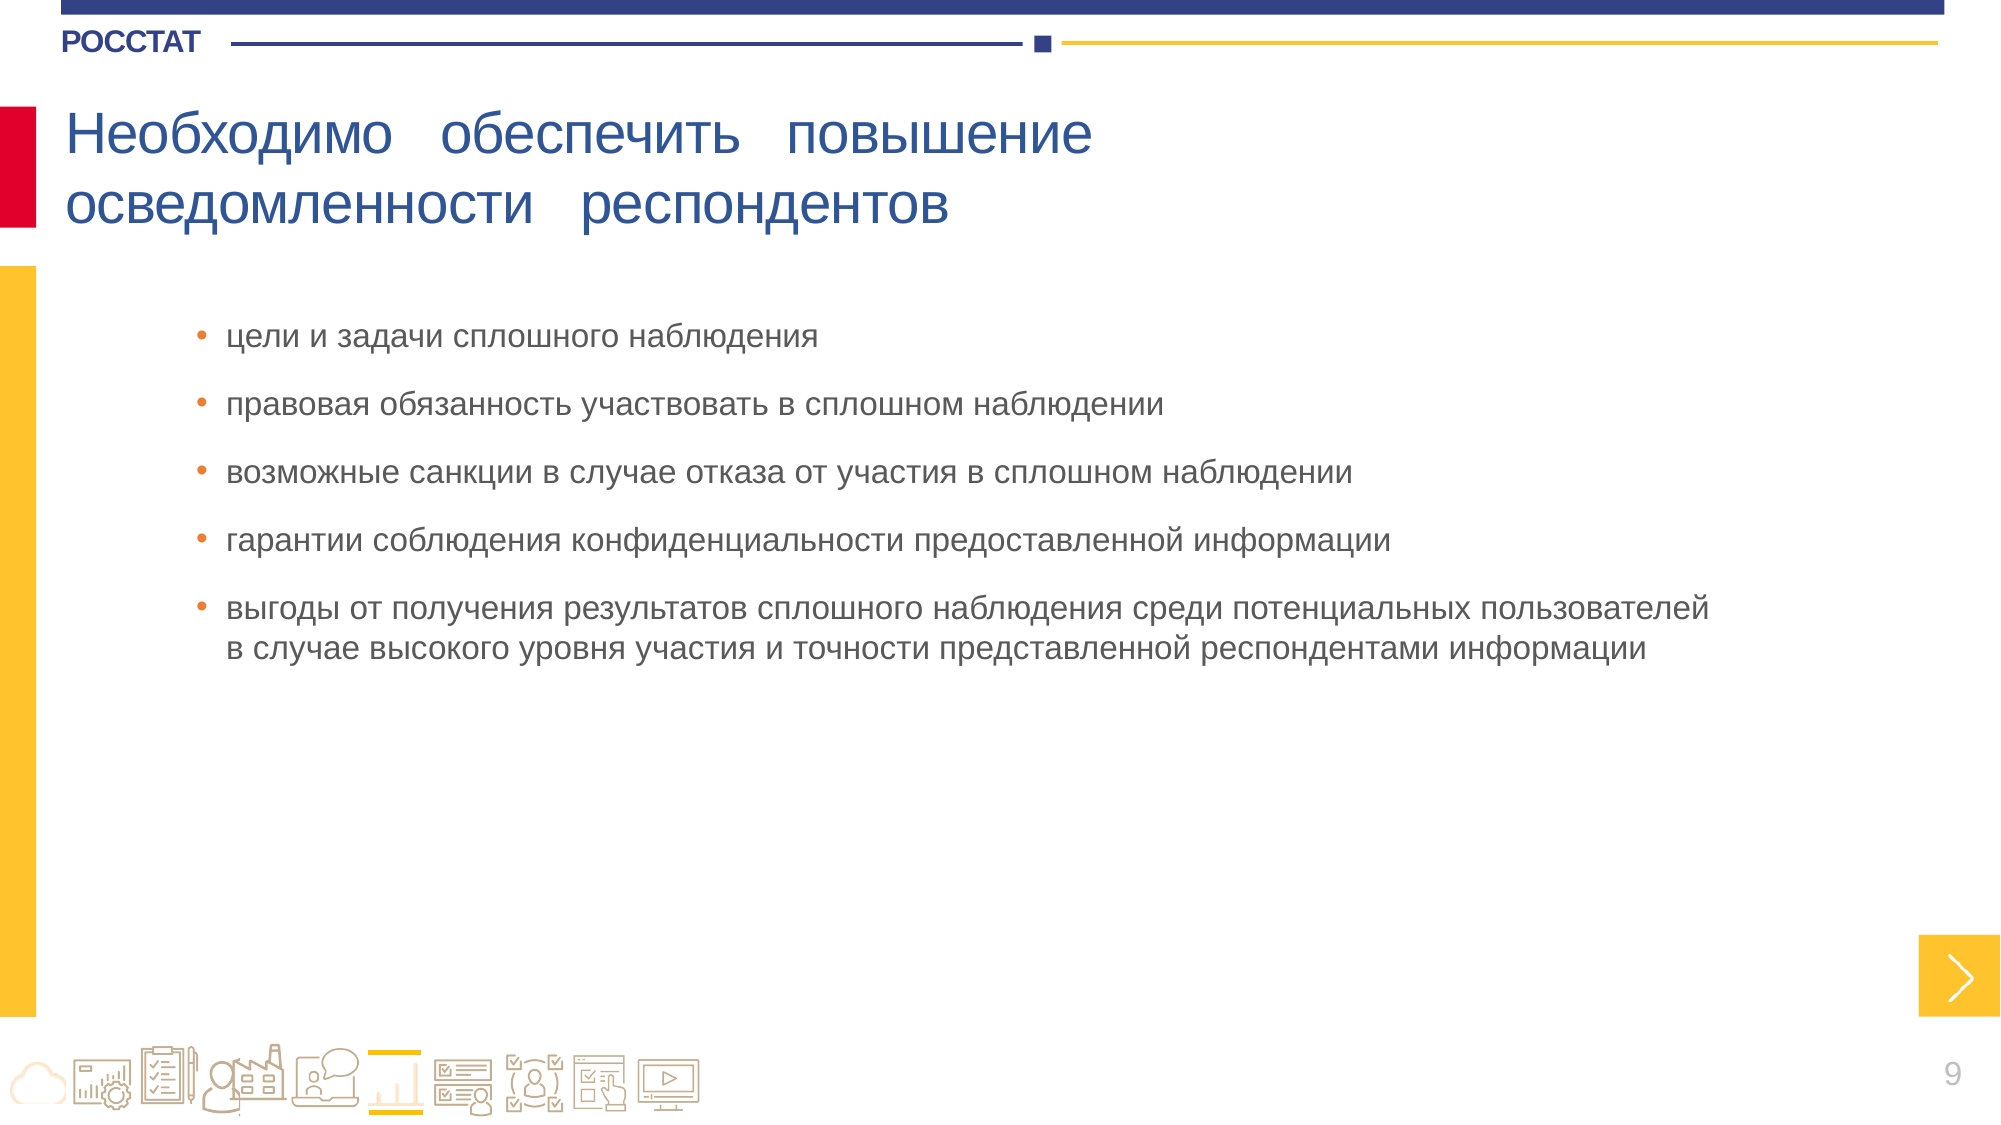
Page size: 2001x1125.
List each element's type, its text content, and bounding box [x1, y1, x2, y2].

list Необходимо обеспечить повышение осведомленности респондентов [47, 87, 1439, 242]
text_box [1918, 934, 2000, 1017]
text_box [231, 35, 1939, 98]
slide_number 9 [1527, 1042, 1978, 1103]
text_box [10, 1032, 707, 1125]
list цели и задачи сплошного наблюдения правовая обязанность участвовать в сплошном наблюдении возможные санкции в случае отказа от участия в сплошном наблюдении гарантии соблюдения конфиденциальности предоставленной информации выгоды от получения результатов сплошного наблюдения среди потенциальных пользователей в случае высокого уровня участия и точности представленной респондентами информации [181, 307, 1729, 813]
